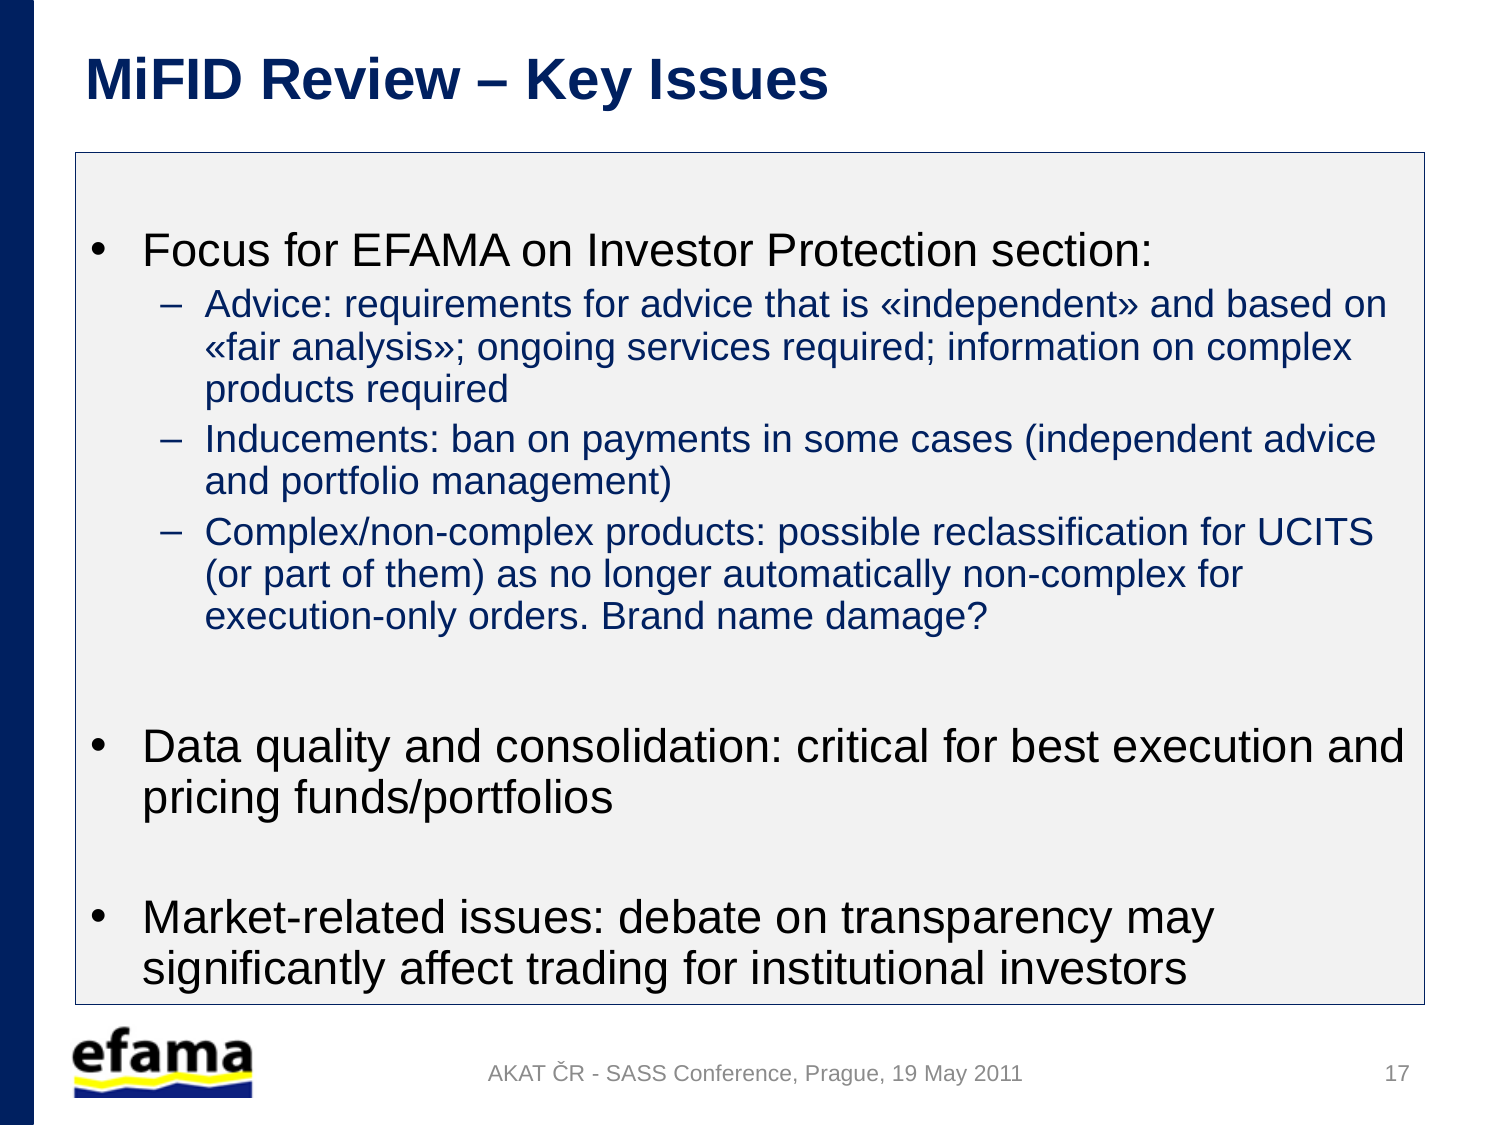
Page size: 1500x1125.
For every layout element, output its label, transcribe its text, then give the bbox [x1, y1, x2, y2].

footer AKAT ČR - SASS Conference, Prague, 19 May 2011 [395, 1042, 1117, 1103]
slide_number 17 [1117, 1042, 1425, 1103]
title MiFID Review – Key Issues [70, 0, 1421, 153]
picture [70, 1019, 257, 1098]
list Focus for EFAMA on Investor Protection section: Advice: requirements for advice that is «independent» and based on «fair analysis»; ongoing services required; information on complex products required Inducements: ban on payments in some cases (independent advice and portfolio management) Complex/non-complex products: possible reclassification for UCITS (or part of them) as no longer automatically non-complex for execution-only orders. Brand name damage? Data quality and consolidation: critical for best execution and pricing funds/portfolios Market-related issues: debate on transparency may significantly affect trading for institutional investors [75, 152, 1425, 1005]
